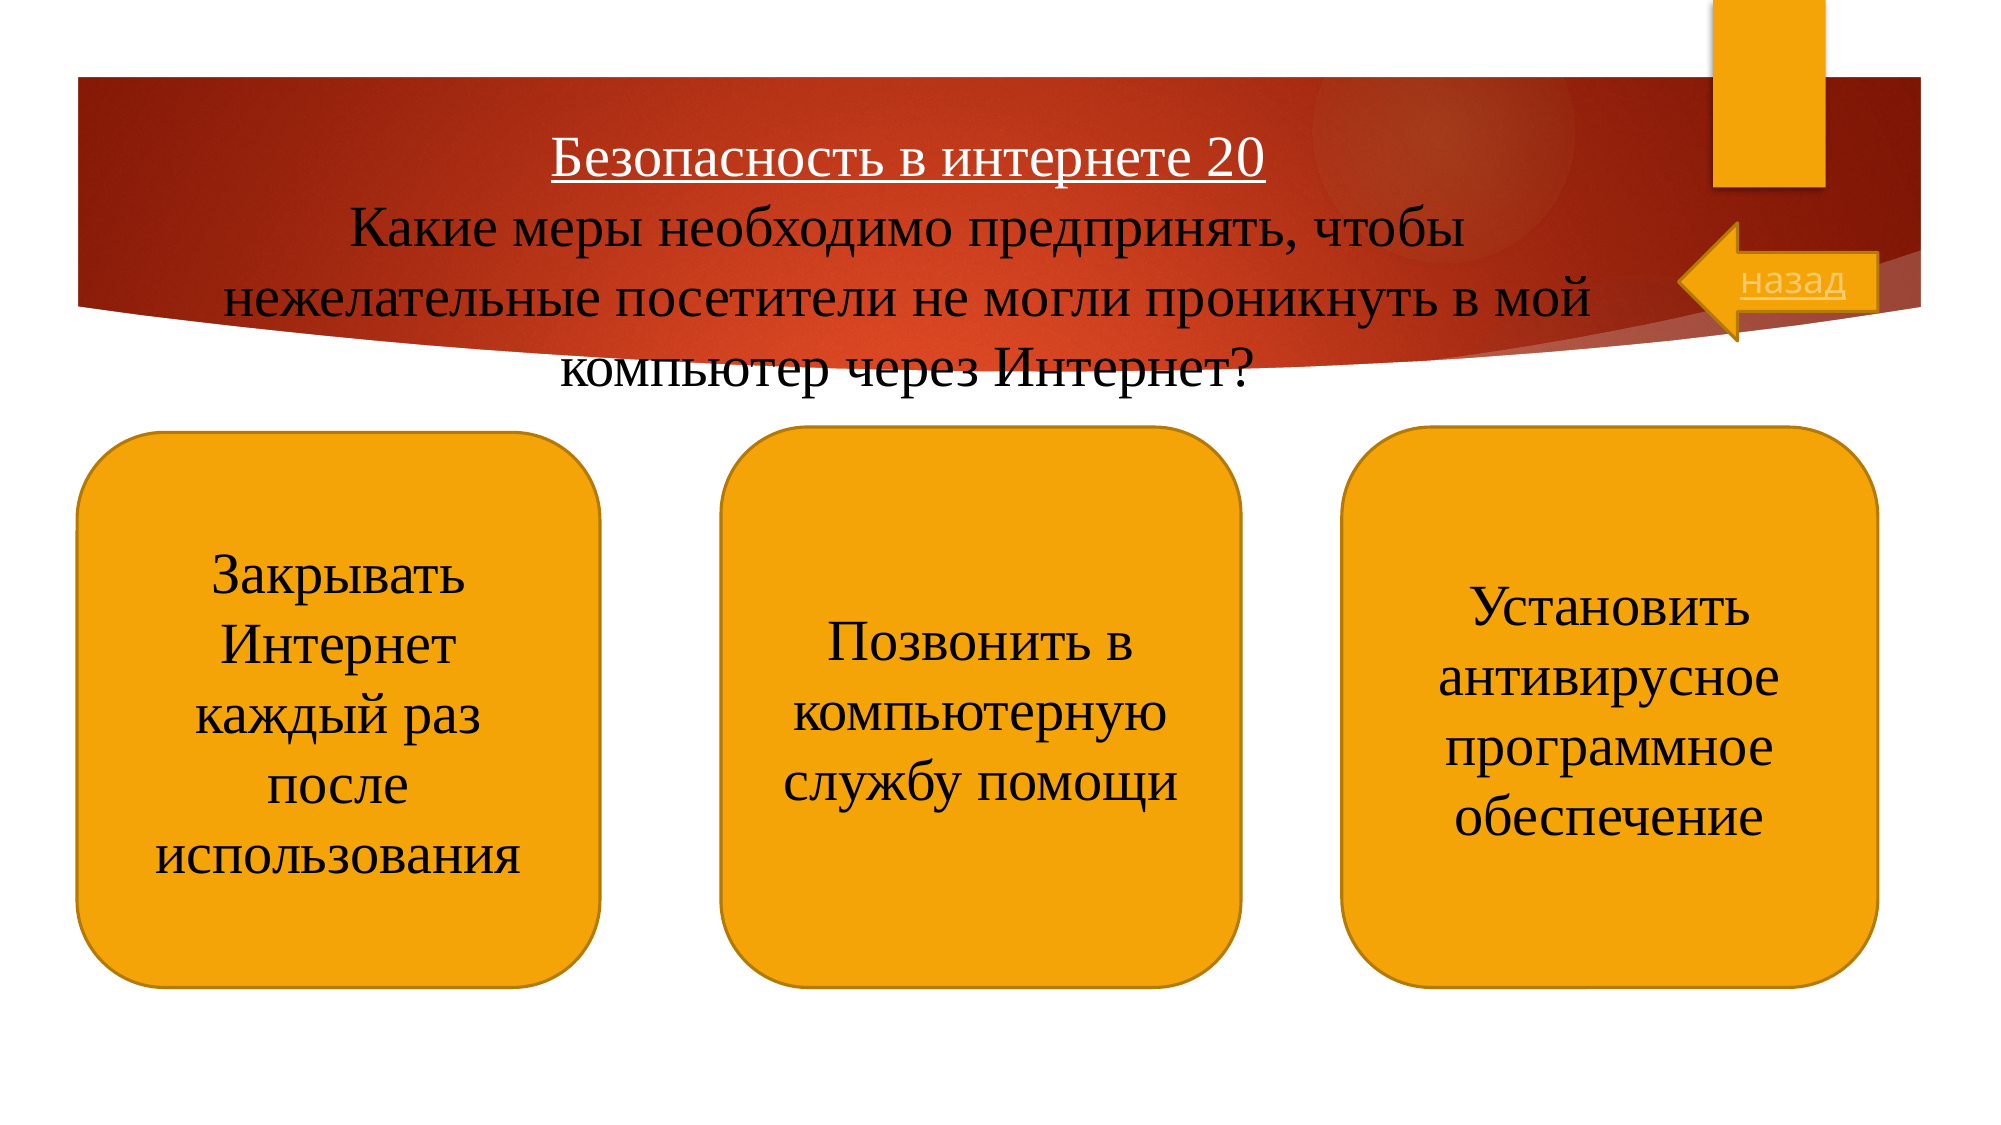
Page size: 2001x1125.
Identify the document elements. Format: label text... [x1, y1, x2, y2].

text_box Позвонить в компьютерную службу помощи [719, 425, 1243, 990]
title Безопасность в интернете 20 Какие меры необходимо предпринять, чтобы нежелательные посетители не могли проникнуть в мой компьютер через Интернет? [189, 107, 1627, 339]
text_box Закрывать Интернет каждый раз после использования [75, 430, 602, 990]
text_box назад [1677, 221, 1880, 343]
text_box Установить антивирусное программное обеспечение [1340, 425, 1880, 990]
